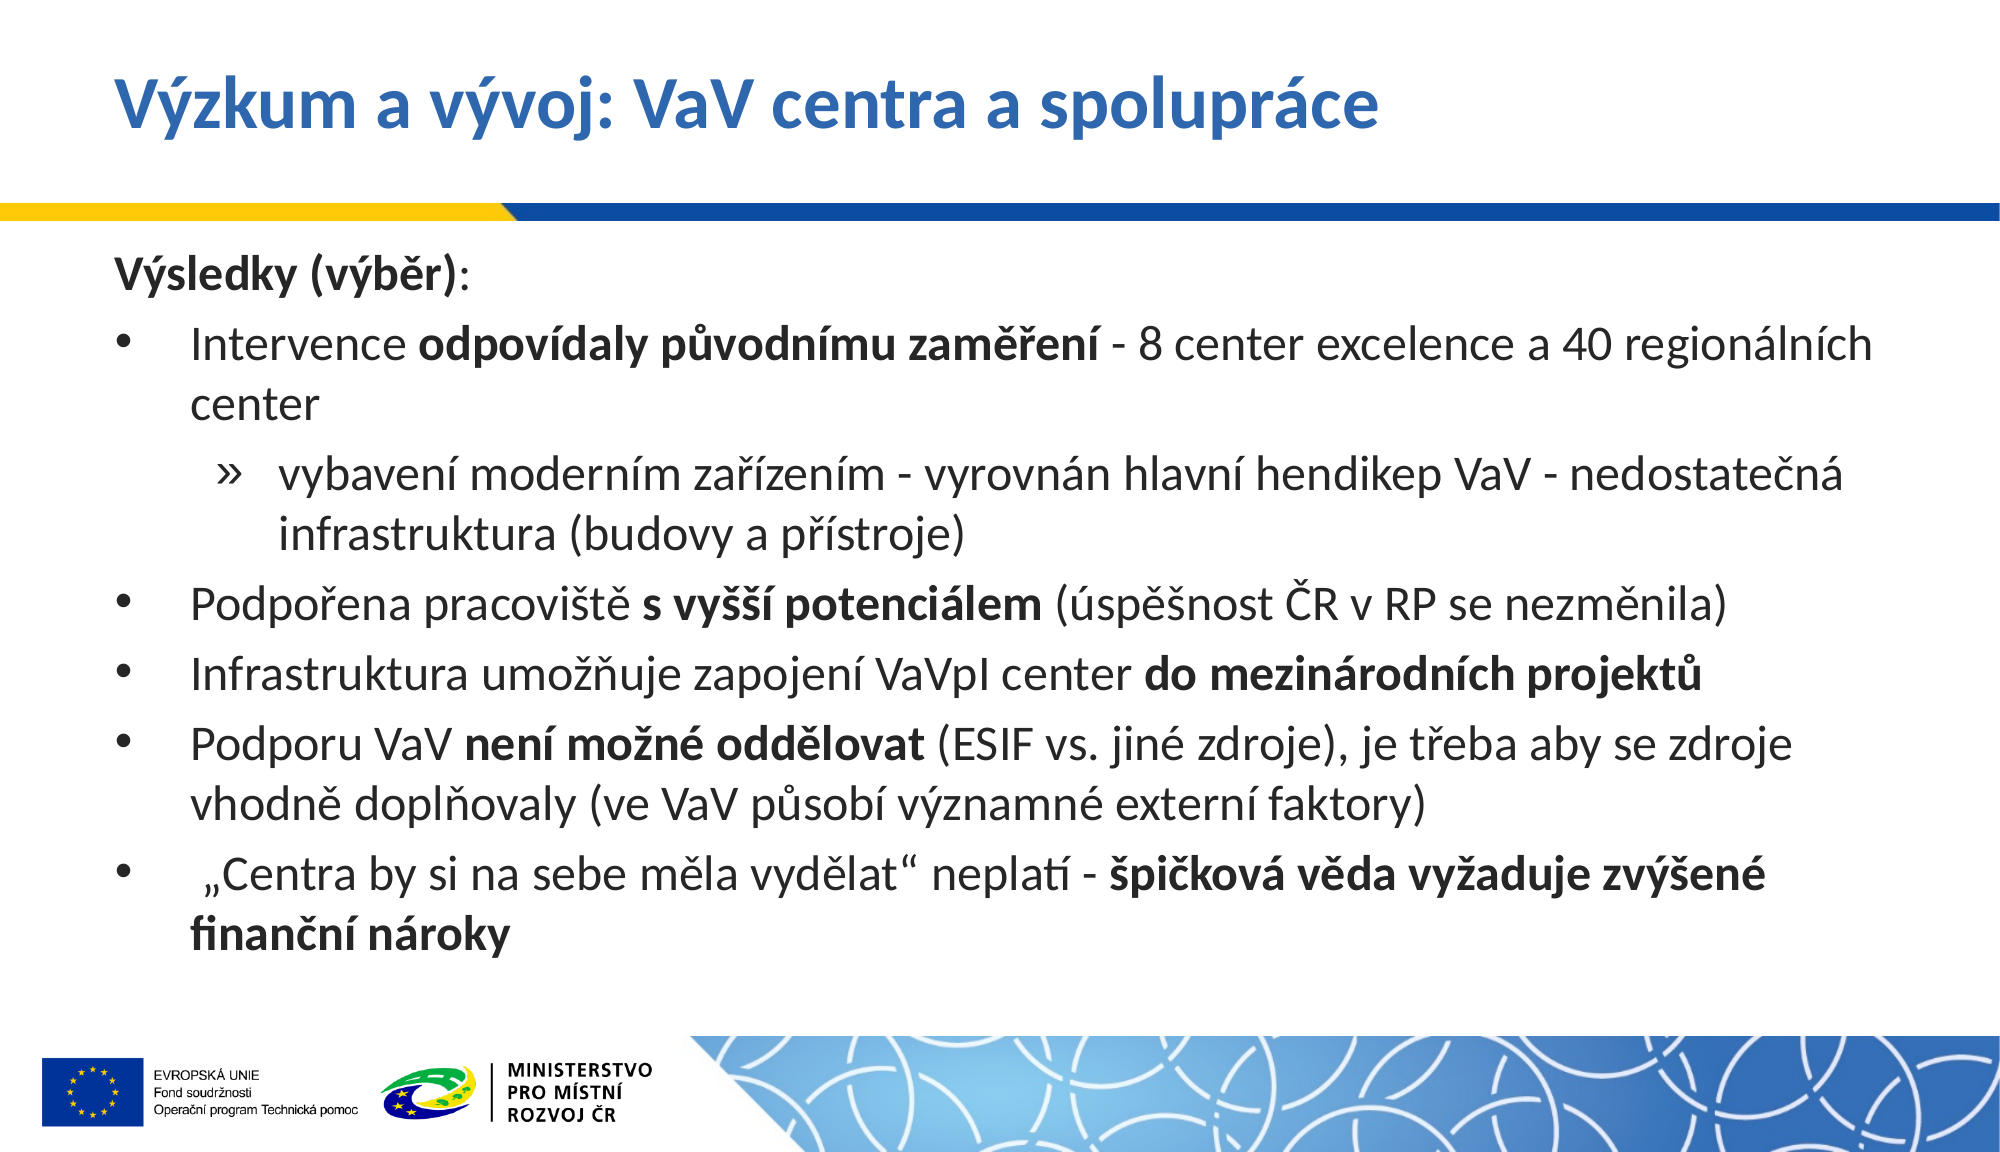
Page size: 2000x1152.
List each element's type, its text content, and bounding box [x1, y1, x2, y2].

title Výzkum a vývoj: VaV centra a spolupráce [99, 46, 1900, 198]
list Výsledky (výběr): Intervence odpovídaly původnímu zaměření - 8 center excelence a 40 regionálních center vybavení moderním zařízením - vyrovnán hlavní hendikep VaV - nedostatečná infrastruktura (budovy a přístroje) Podpořena pracoviště s vyšší potenciálem (úspěšnost ČR v RP se nezměnila) Infrastruktura umožňuje zapojení VaVpI center do mezinárodních projektů Podporu VaV není možné oddělovat (ESIF vs. jiné zdroje), je třeba aby se zdroje vhodně doplňovaly (ve VaV působí významné externí faktory) „Centra by si na sebe měla vydělat“ neplatí - špičková věda vyžaduje zvýšené finanční nároky [99, 233, 1900, 1072]
picture [19, 1035, 674, 1149]
picture [0, 203, 2000, 221]
picture [680, 1036, 2000, 1152]
